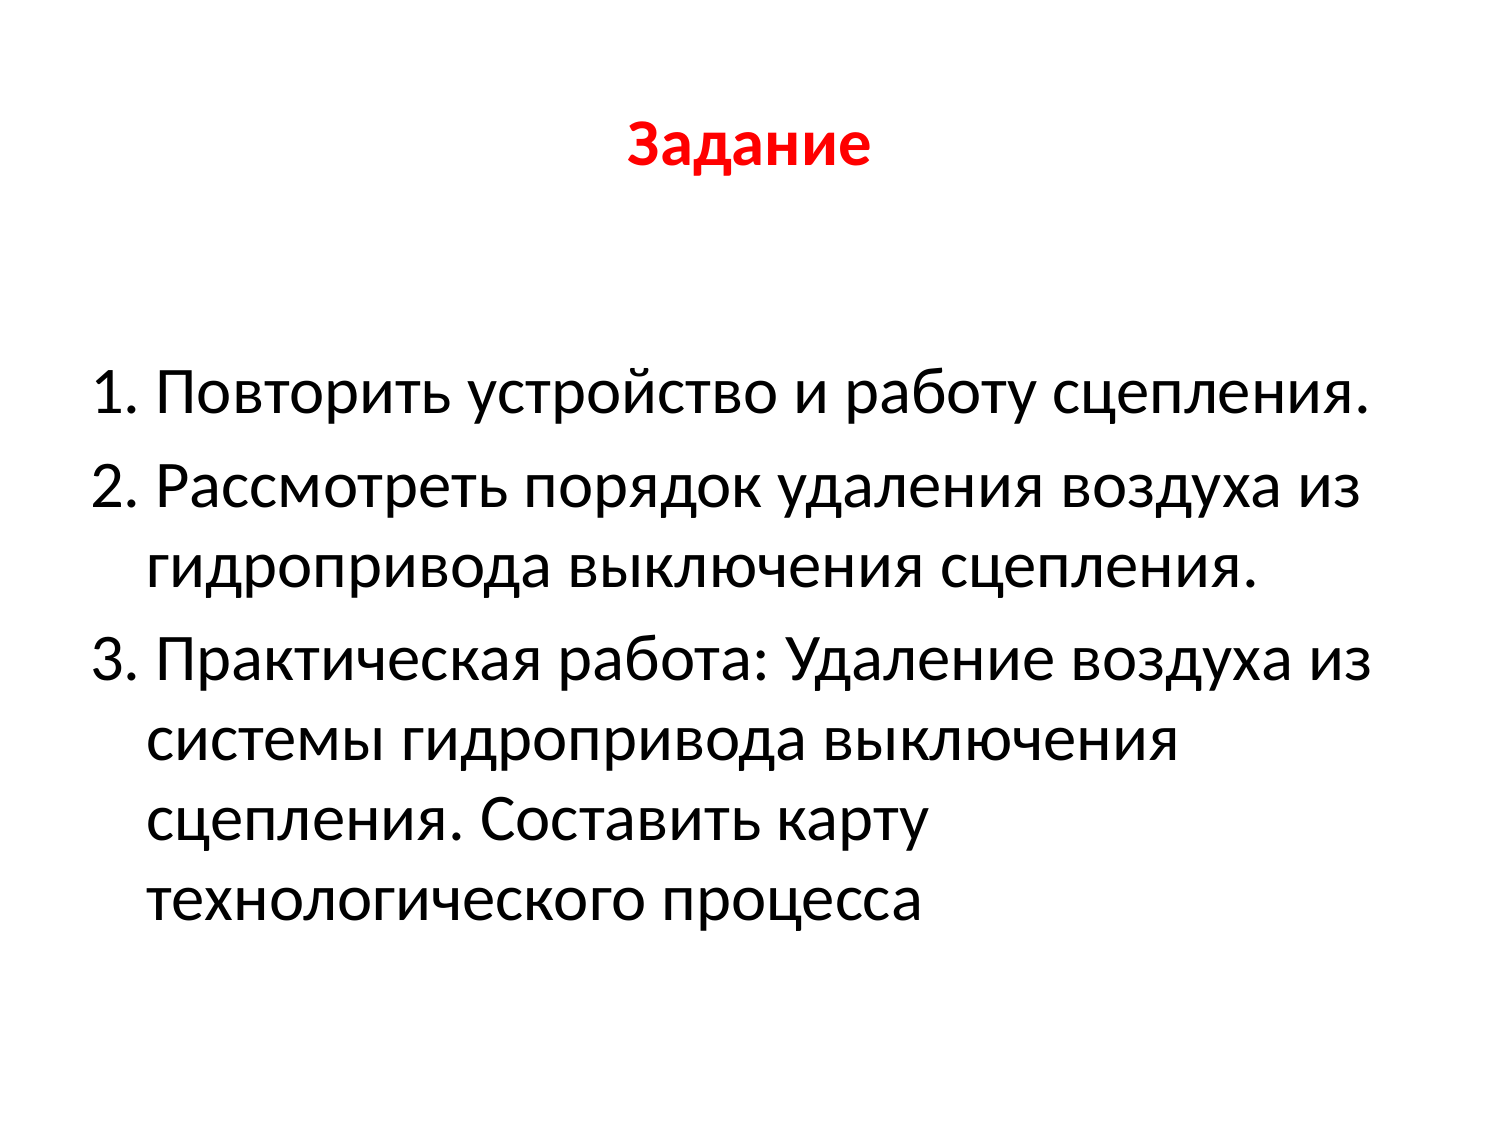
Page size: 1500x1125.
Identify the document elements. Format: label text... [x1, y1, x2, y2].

title Задание [75, 45, 1425, 233]
list 1. Повторить устройство и работу сцепления. 2. Рассмотреть порядок удаления воздуха из гидропривода выключения сцепления. 3. Практическая работа: Удаление воздуха из системы гидропривода выключения сцепления. Составить карту технологического процесса [75, 339, 1425, 1005]
